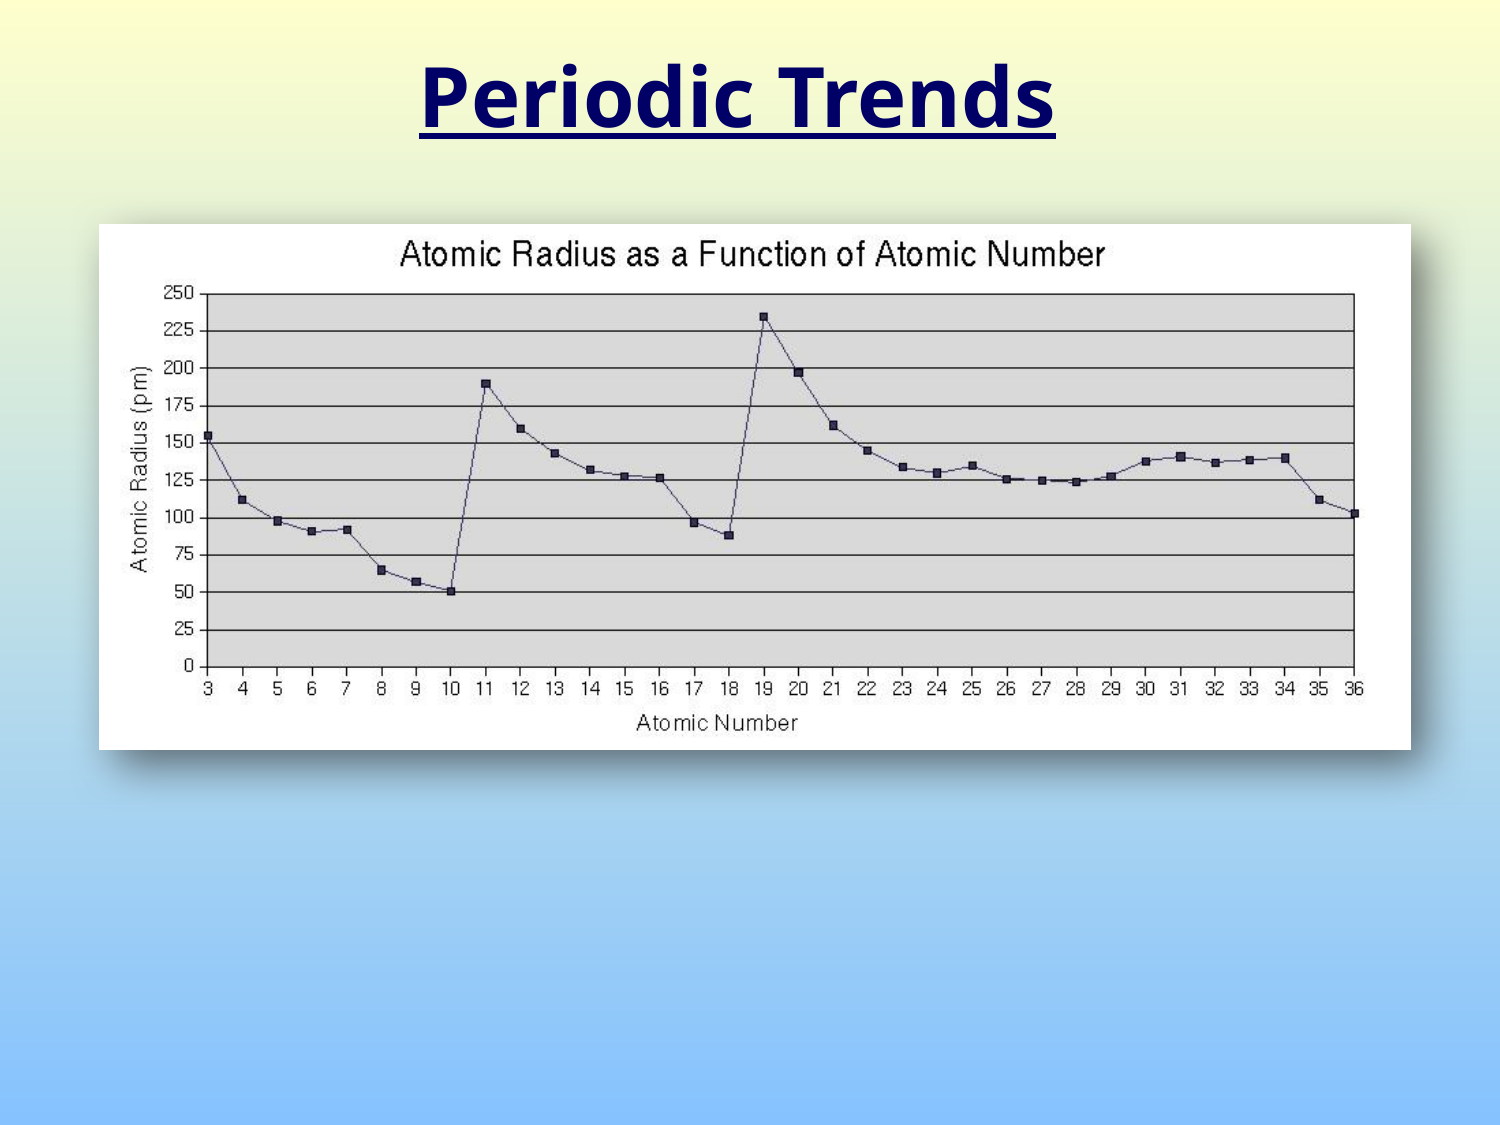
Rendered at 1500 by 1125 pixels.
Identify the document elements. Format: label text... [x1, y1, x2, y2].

title Periodic Trends [74, 0, 1401, 188]
picture [99, 224, 1411, 751]
